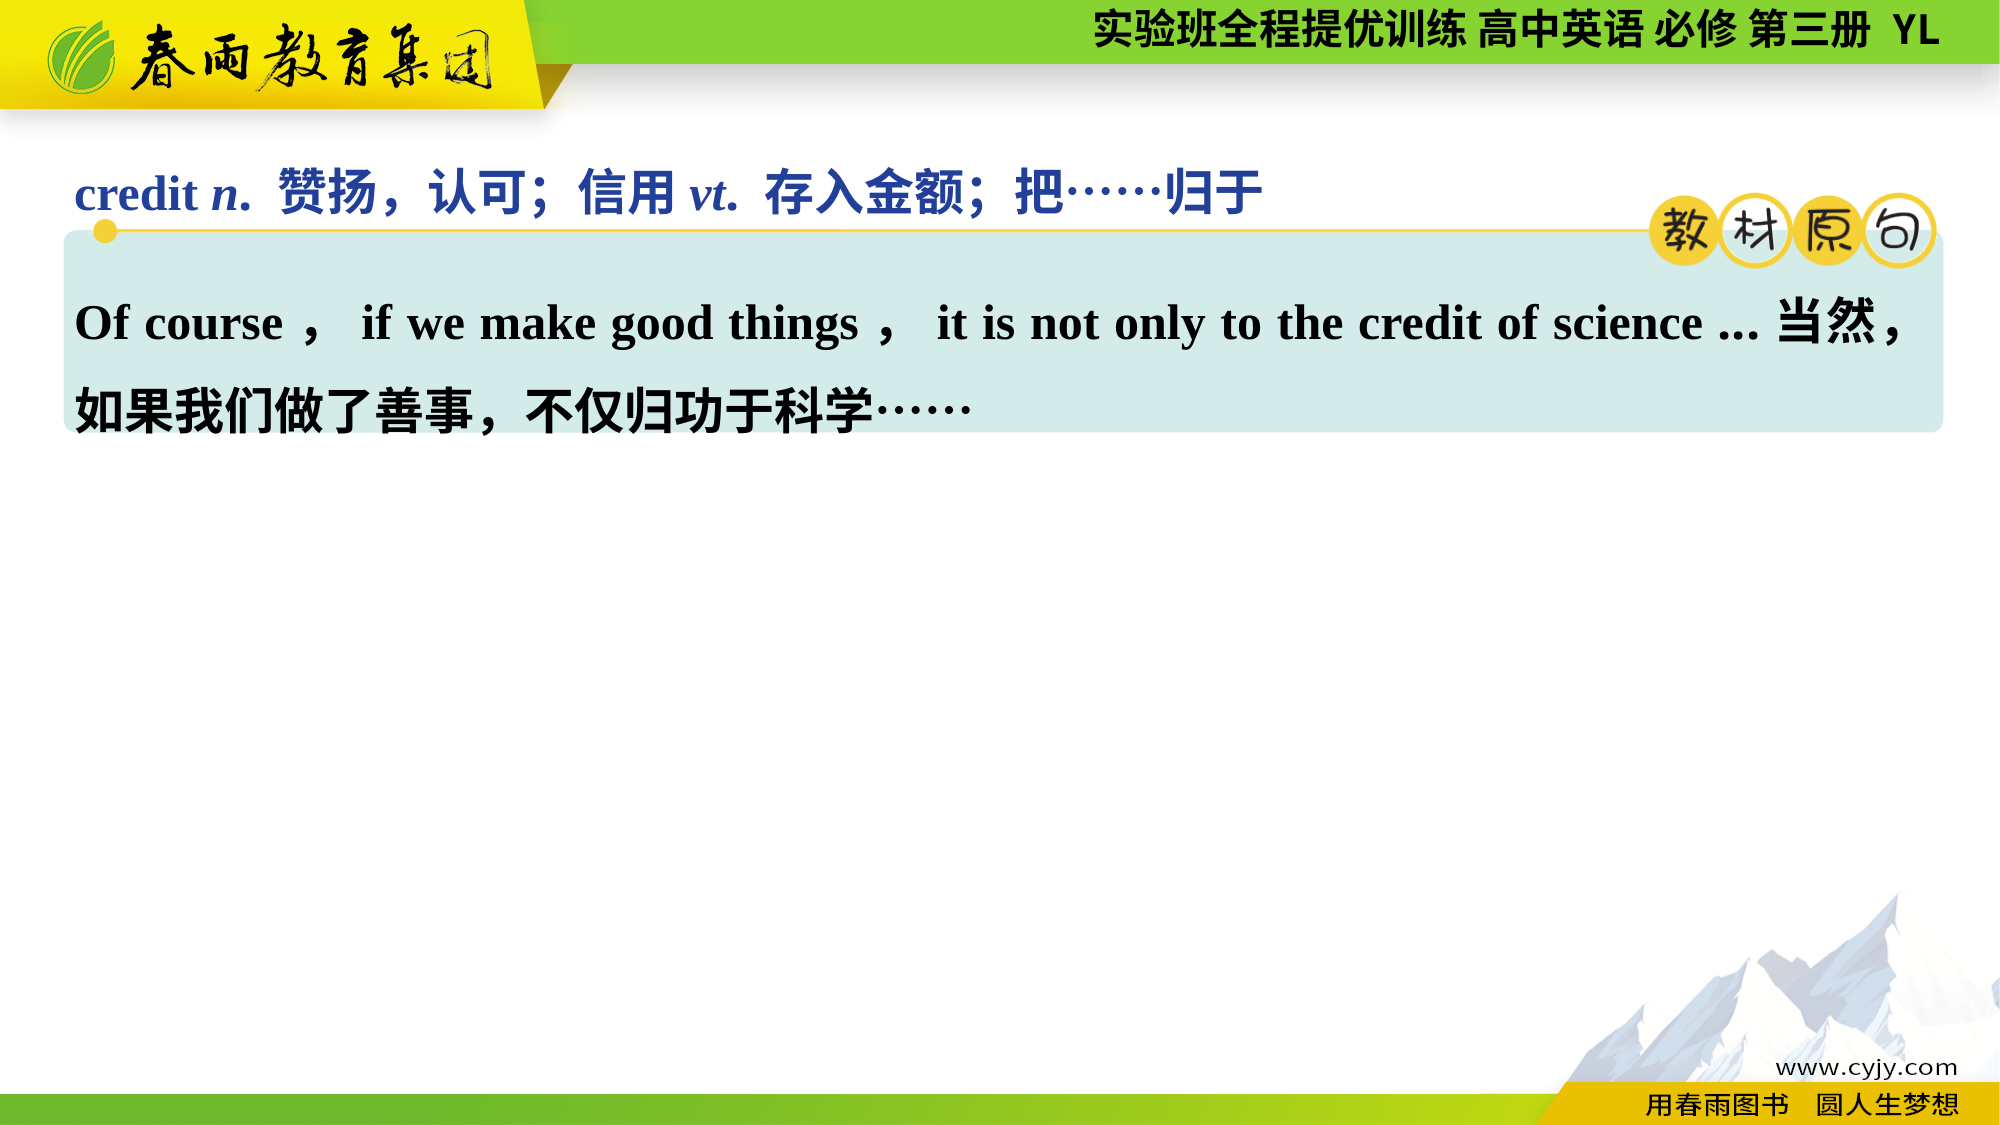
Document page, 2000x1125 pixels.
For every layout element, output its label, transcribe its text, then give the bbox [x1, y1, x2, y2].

list credit n. 赞扬，认可；信用vt. 存入金额；把……归于 Of course，if we make good things，it is not only to the credit of science ...当然，如果我们做了善事，不仅归功于科学…… [59, 122, 1944, 439]
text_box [87, 184, 1938, 271]
picture [0, 0, 2000, 1125]
